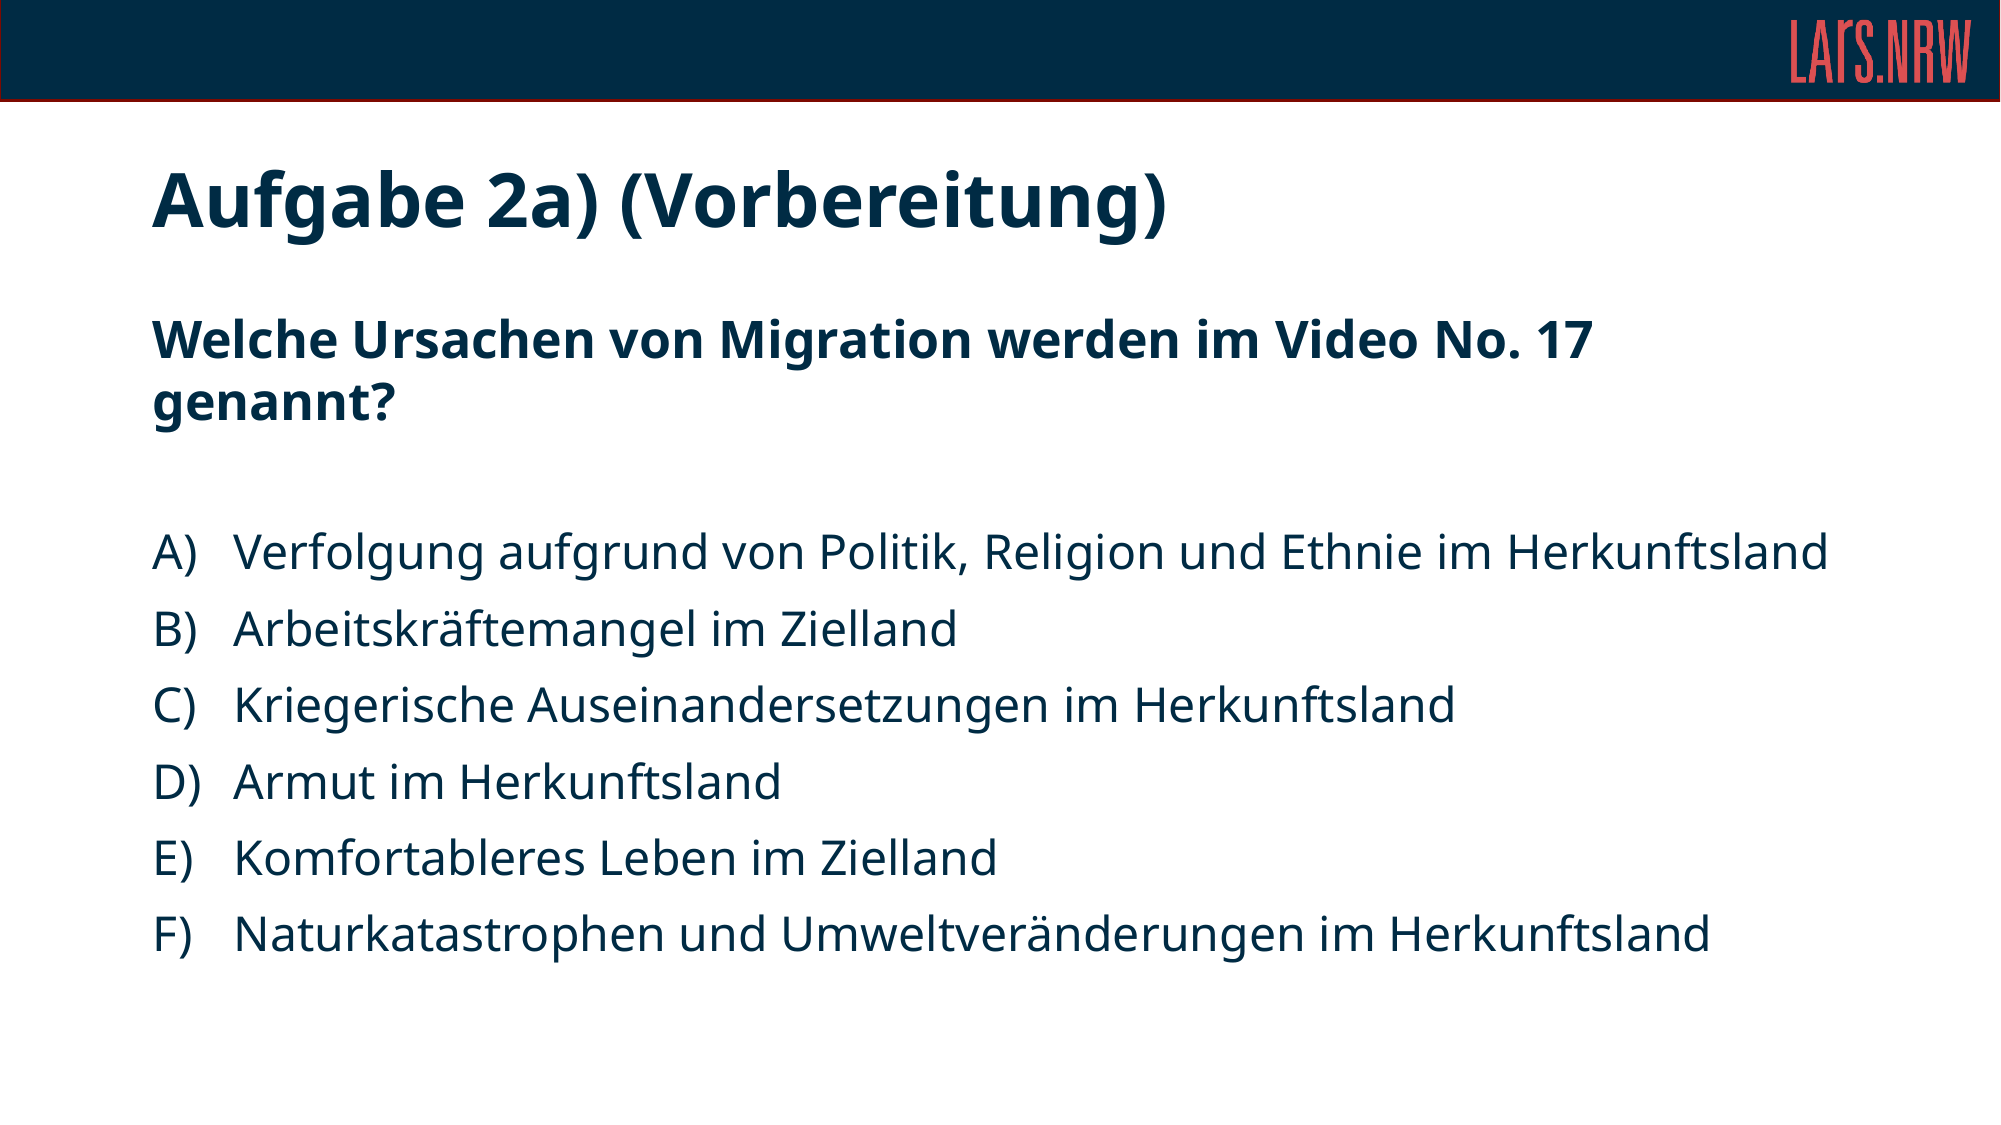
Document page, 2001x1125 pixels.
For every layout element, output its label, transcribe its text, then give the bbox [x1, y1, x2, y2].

list Welche Ursachen von Migration werden im Video No. 17 genannt? Verfolgung aufgrund von Politik, Religion und Ethnie im Herkunftsland Arbeitskräftemangel im Zielland Kriegerische Auseinandersetzungen im Herkunftsland Armut im Herkunftsland Komfortableres Leben im Zielland Naturkatastrophen und Umweltveränderungen im Herkunftsland [137, 299, 1863, 1014]
title Aufgabe 2a) (Vorbereitung) [137, 128, 1863, 278]
picture [1773, 6, 1977, 99]
